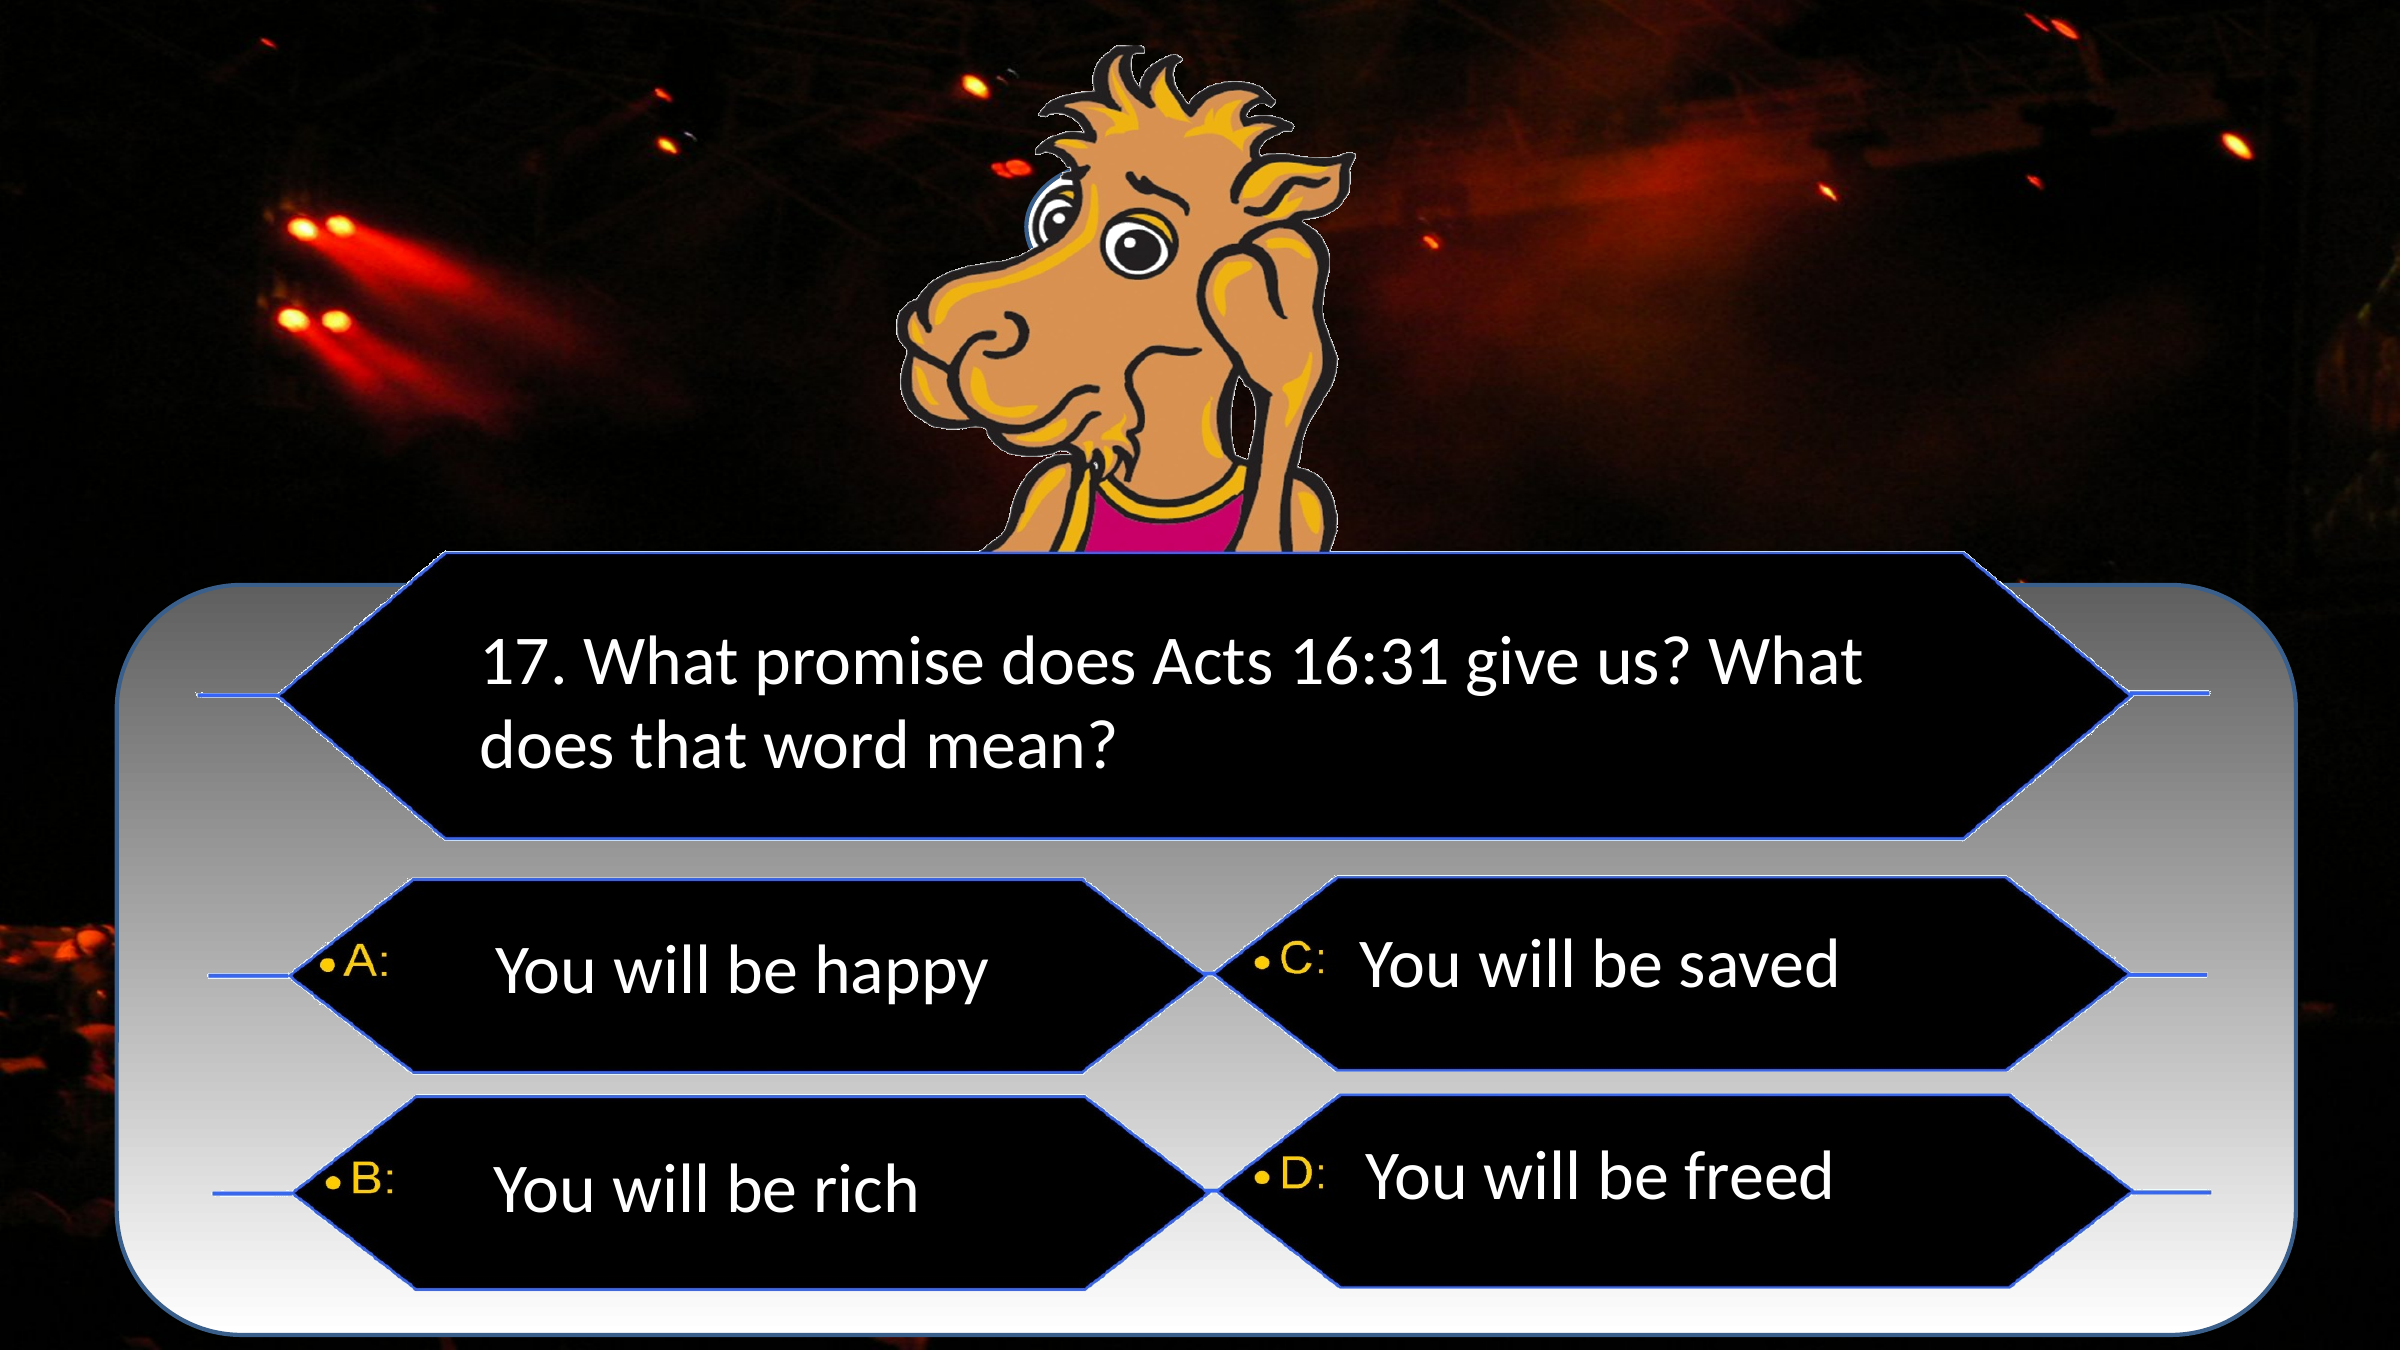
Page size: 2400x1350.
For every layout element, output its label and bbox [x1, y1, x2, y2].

text_box [195, 44, 2213, 1350]
picture [0, 0, 2400, 1350]
